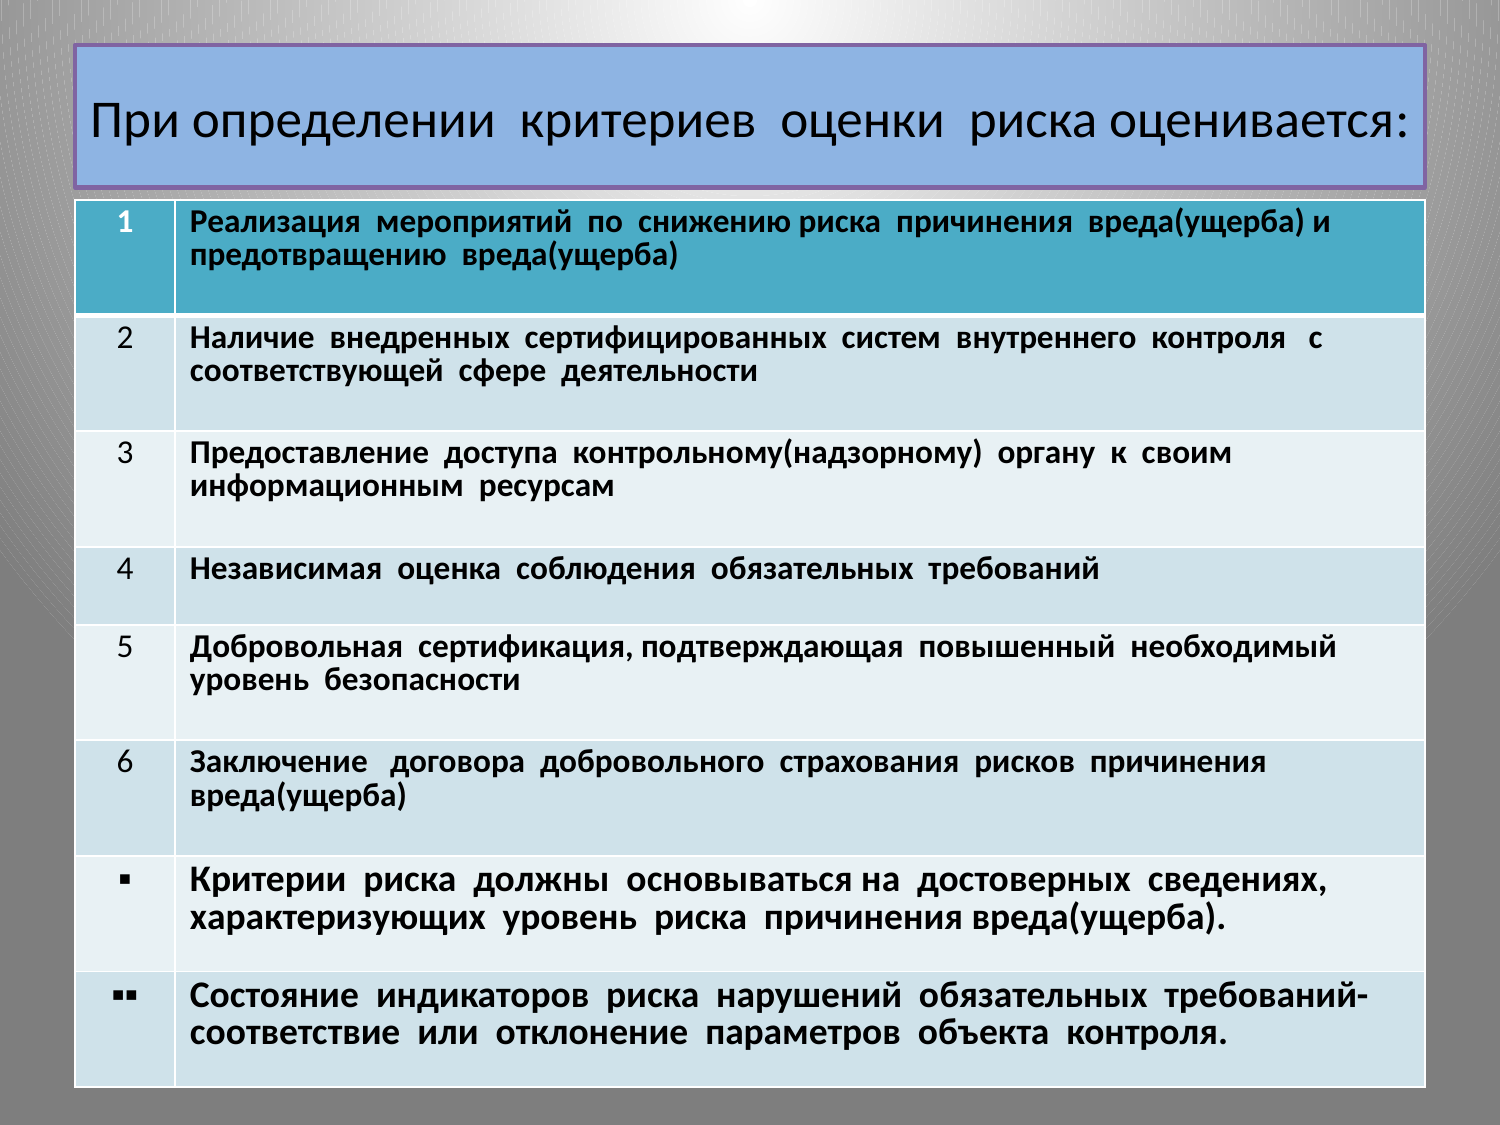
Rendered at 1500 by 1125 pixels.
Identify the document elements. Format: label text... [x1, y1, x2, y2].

table_cell 6 [76, 741, 174, 855]
table_cell ▪▪ [76, 972, 174, 1086]
table_cell 2 [76, 318, 174, 430]
title При определении критериев оценки риска оценивается: [73, 43, 1427, 190]
table_cell Независимая оценка соблюдения обязательных требований [176, 548, 1424, 624]
slide_number 6 [1074, 1042, 1425, 1103]
table_header 1 [76, 201, 174, 313]
table_cell Заключение договора добровольного страхования рисков причинения вреда(ущерба) [176, 741, 1424, 855]
table_cell Состояние индикаторов риска нарушений обязательных требований-соответствие или отклонение параметров объекта контроля. [176, 972, 1424, 1086]
table_header Реализация мероприятий по снижению риска причинения вреда(ущерба) и предотвращению вреда(ущерба) [176, 201, 1424, 313]
table_cell 4 [76, 548, 174, 624]
table_cell 5 [76, 626, 174, 739]
table_cell Критерии риска должны основываться на достоверных сведениях, характеризующих уровень риска причинения вреда(ущерба). [176, 857, 1424, 971]
table_cell Предоставление доступа контрольному(надзорному) органу к своим информационным ресурсам [176, 432, 1424, 546]
table_cell Наличие внедренных сертифицированных систем внутреннего контроля с соответствующей сфере деятельности [176, 318, 1424, 430]
table_cell Добровольная сертификация, подтверждающая повышенный необходимый уровень безопасности [176, 626, 1424, 739]
table_cell 3 [76, 432, 174, 546]
table_cell ▪ [76, 857, 174, 971]
